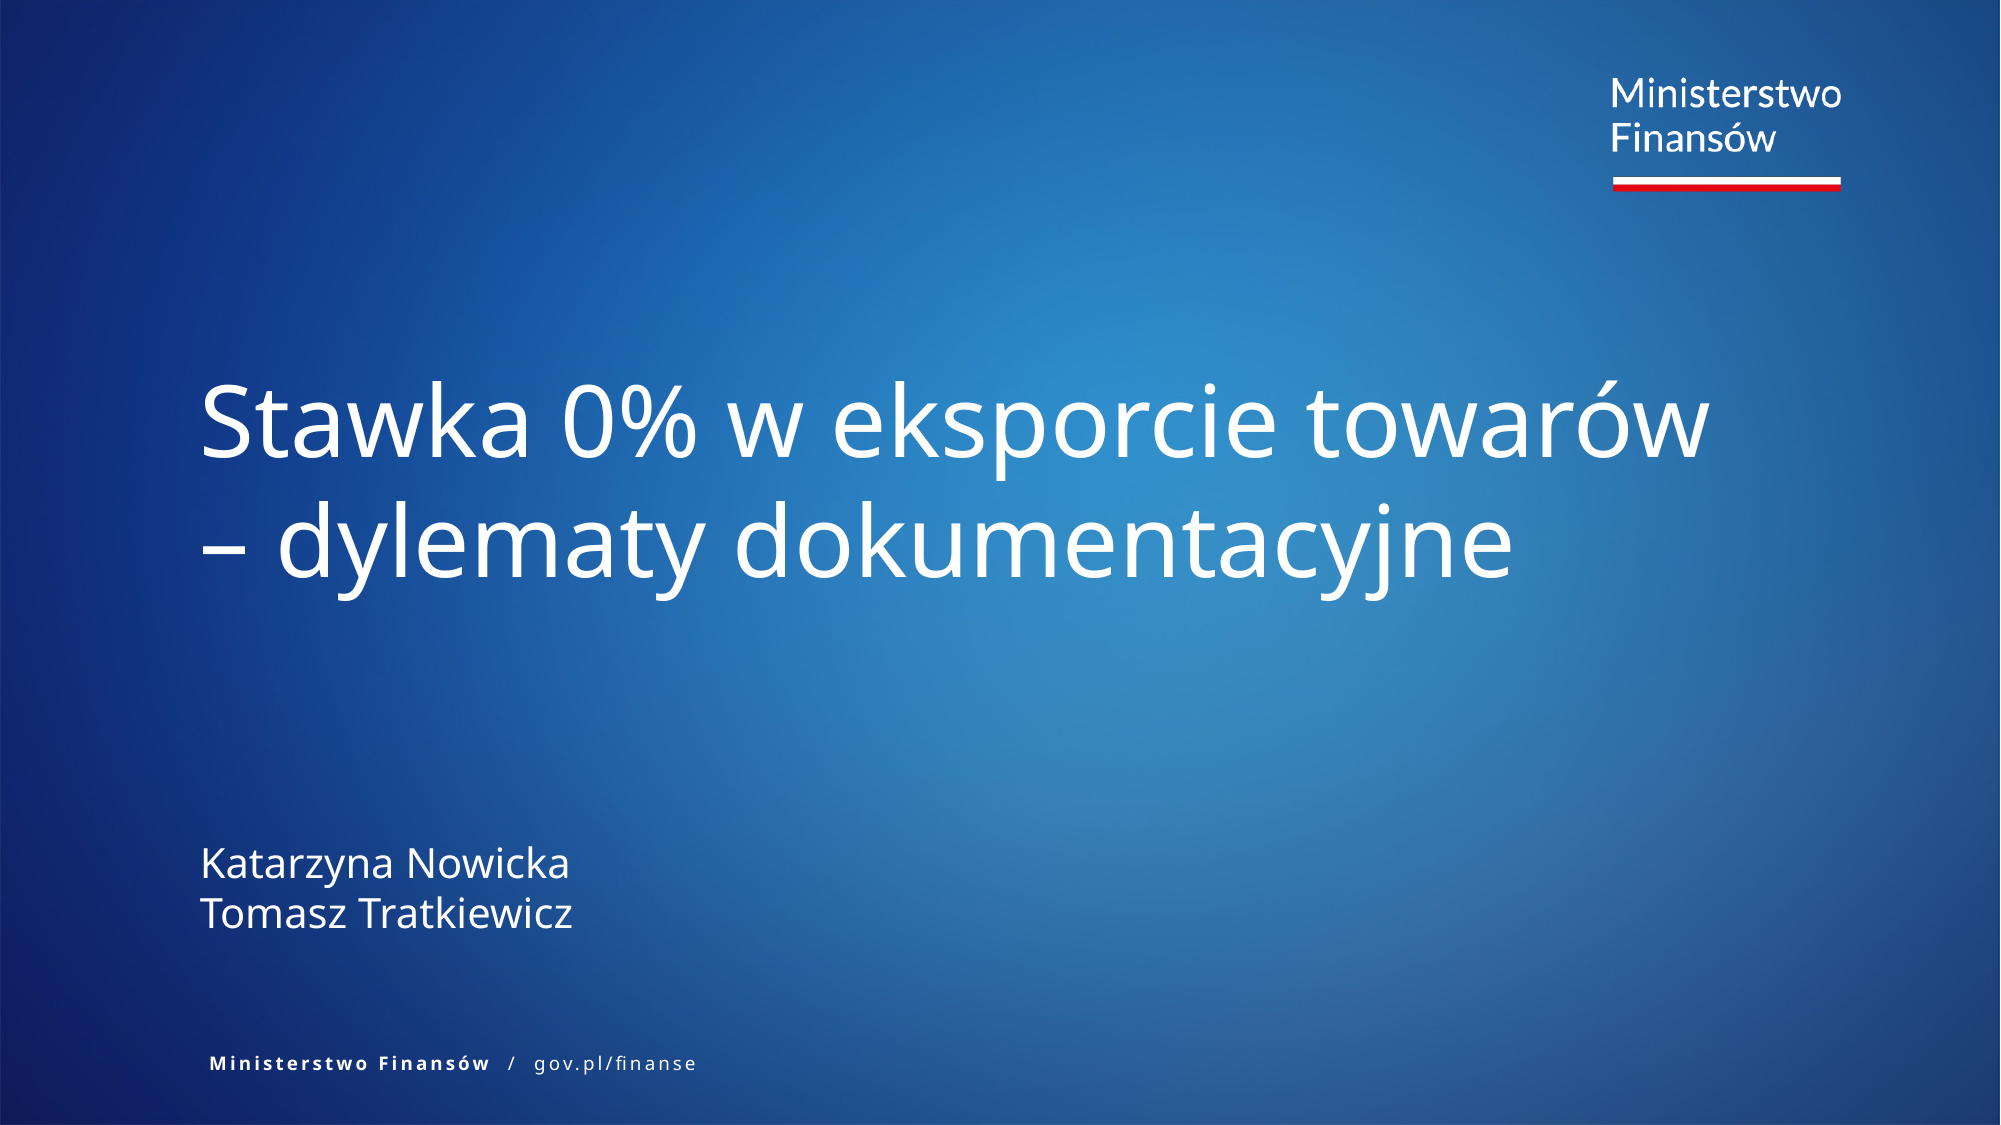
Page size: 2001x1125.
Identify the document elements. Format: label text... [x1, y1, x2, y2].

text_box Stawka 0% w eksporcie towarów – dylematy dokumentacyjne Katarzyna Nowicka Tomasz Tratkiewicz [184, 349, 1804, 945]
picture [0, 0, 2000, 1125]
